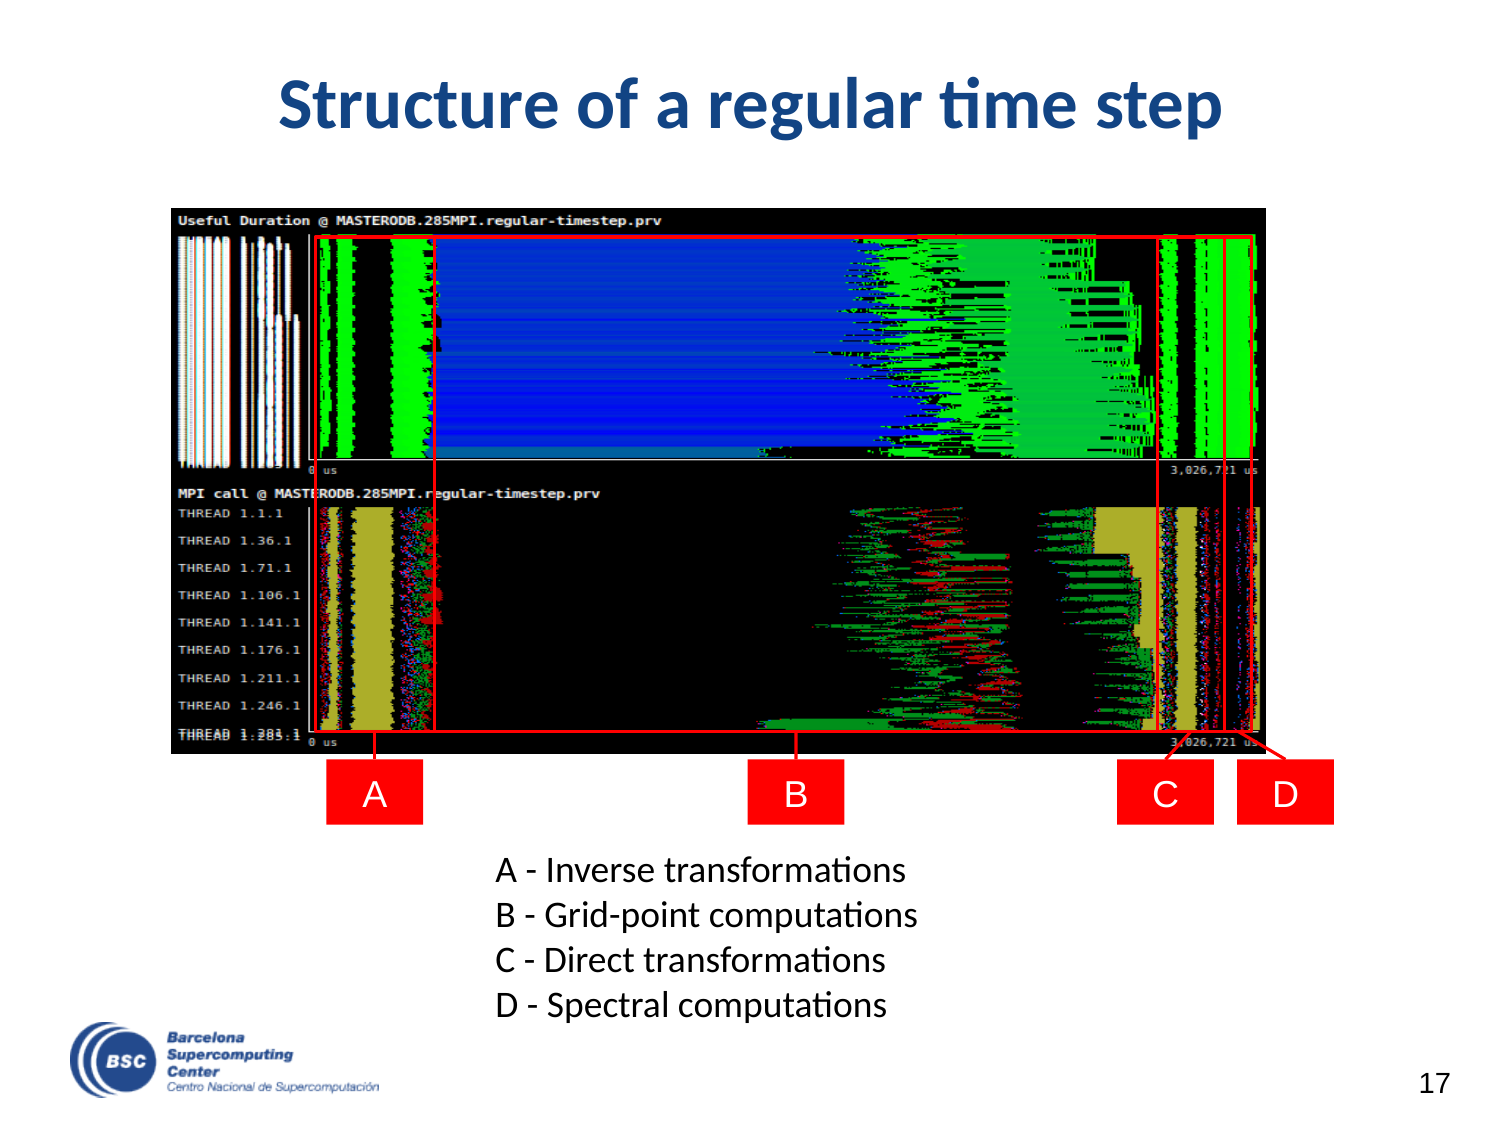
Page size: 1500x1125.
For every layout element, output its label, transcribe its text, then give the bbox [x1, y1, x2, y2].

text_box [1237, 731, 1286, 760]
picture [70, 1022, 379, 1098]
text_box D [1237, 759, 1334, 825]
text_box A - Inverse transformations B - Grid-point computations C - Direct transformations D - Spectral computations [480, 830, 957, 1078]
slide_number ‹#› [1403, 1038, 1494, 1125]
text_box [1165, 731, 1192, 760]
title Structure of a regular time step [76, 35, 1427, 174]
text_box A [326, 763, 424, 825]
text_box B [747, 763, 845, 825]
picture [171, 208, 1266, 755]
text_box C [1117, 763, 1214, 825]
